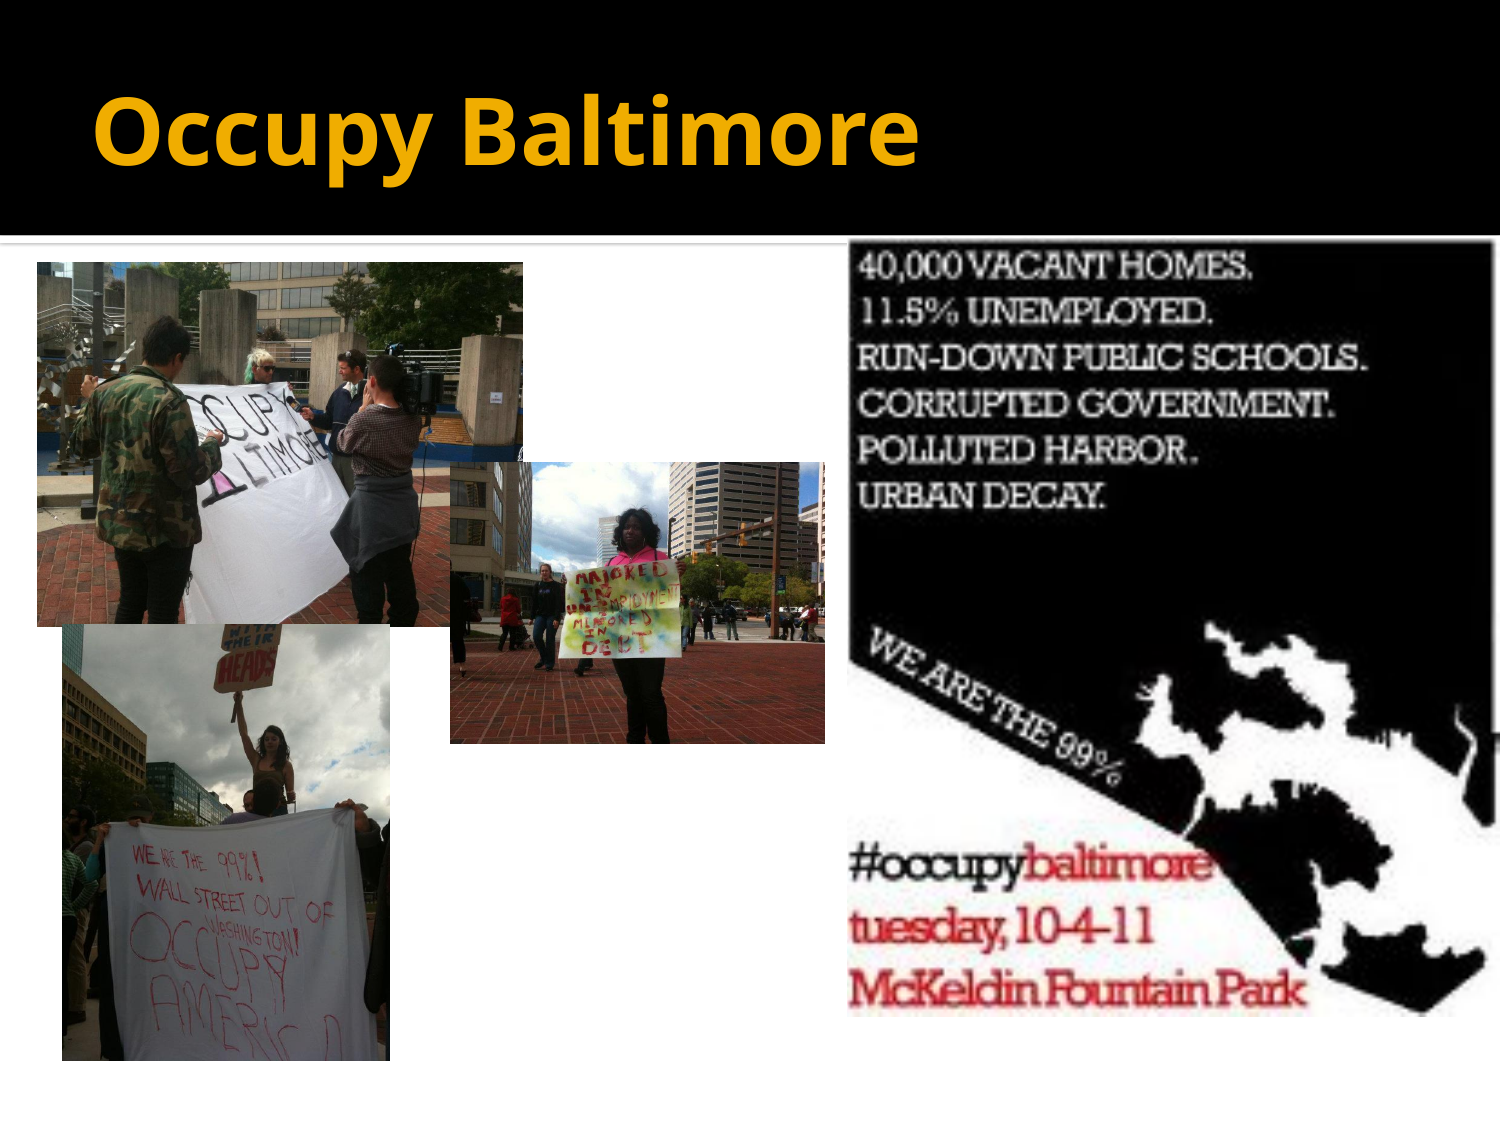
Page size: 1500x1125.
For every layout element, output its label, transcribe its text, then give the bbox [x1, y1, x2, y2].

picture [37, 262, 825, 1062]
picture [847, 237, 1500, 1017]
title Occupy Baltimore [75, 25, 1425, 231]
